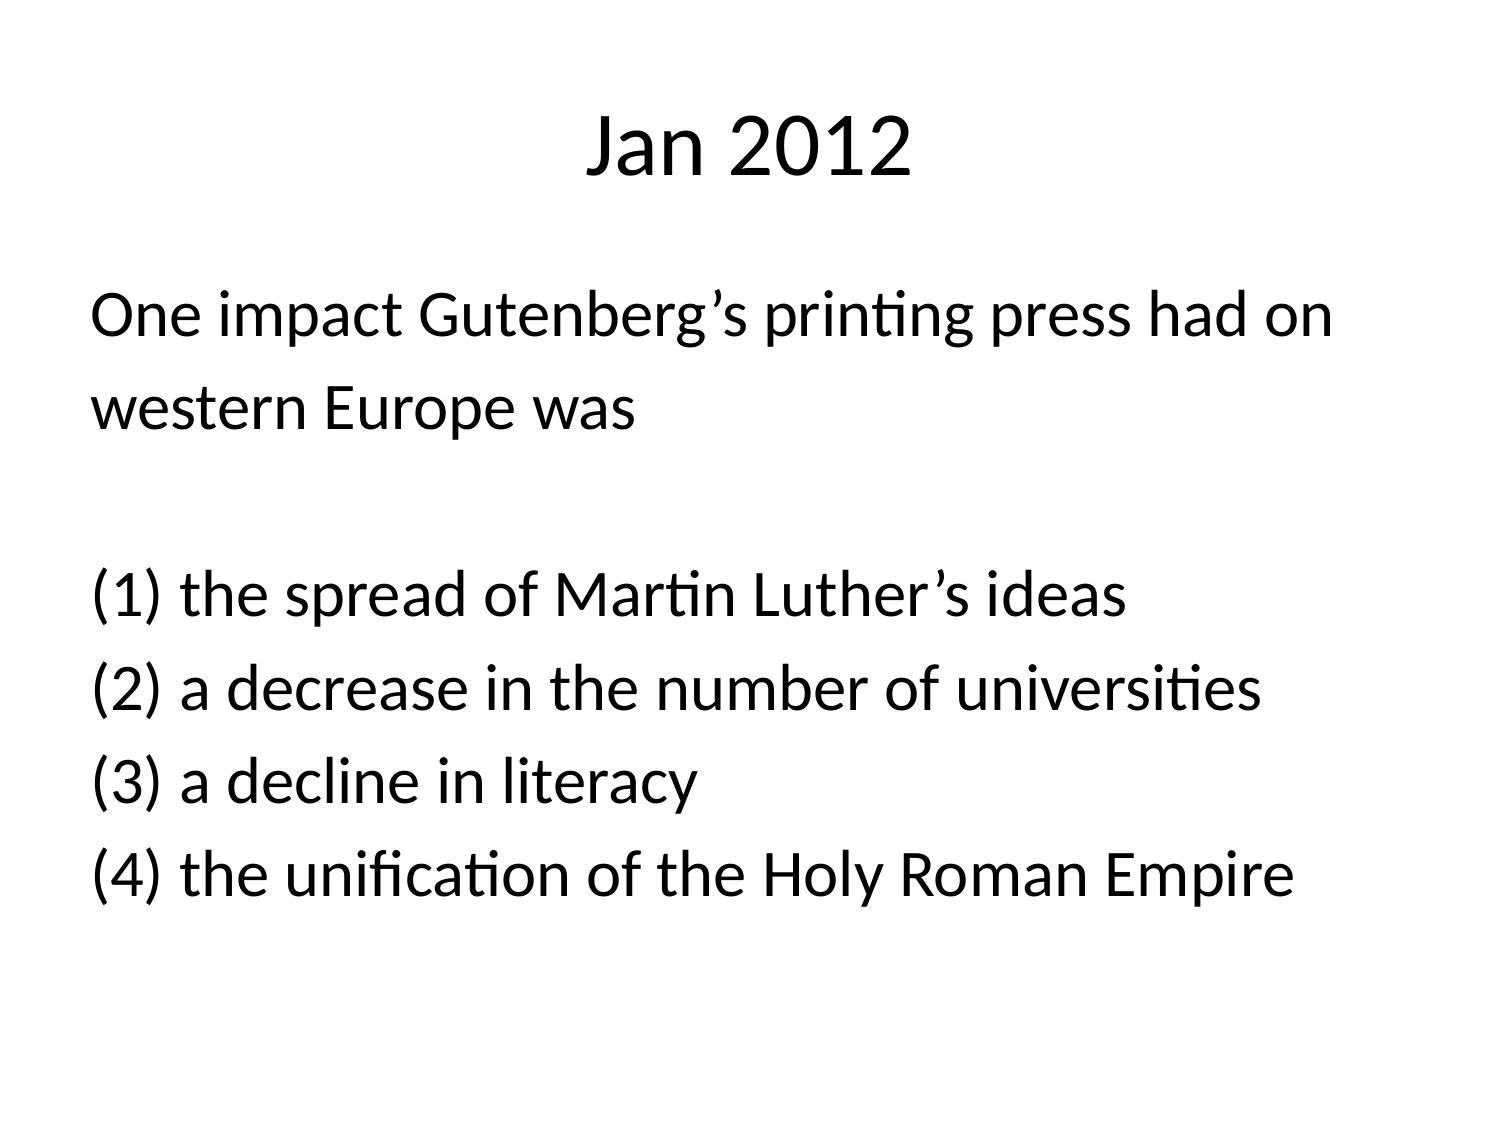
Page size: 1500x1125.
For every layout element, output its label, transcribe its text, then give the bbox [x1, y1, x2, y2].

title Jan 2012 [75, 45, 1425, 233]
list One impact Gutenberg’s printing press had on western Europe was (1) the spread of Martin Luther’s ideas (2) a decrease in the number of universities (3) a decline in literacy (4) the unification of the Holy Roman Empire [75, 262, 1425, 1005]
